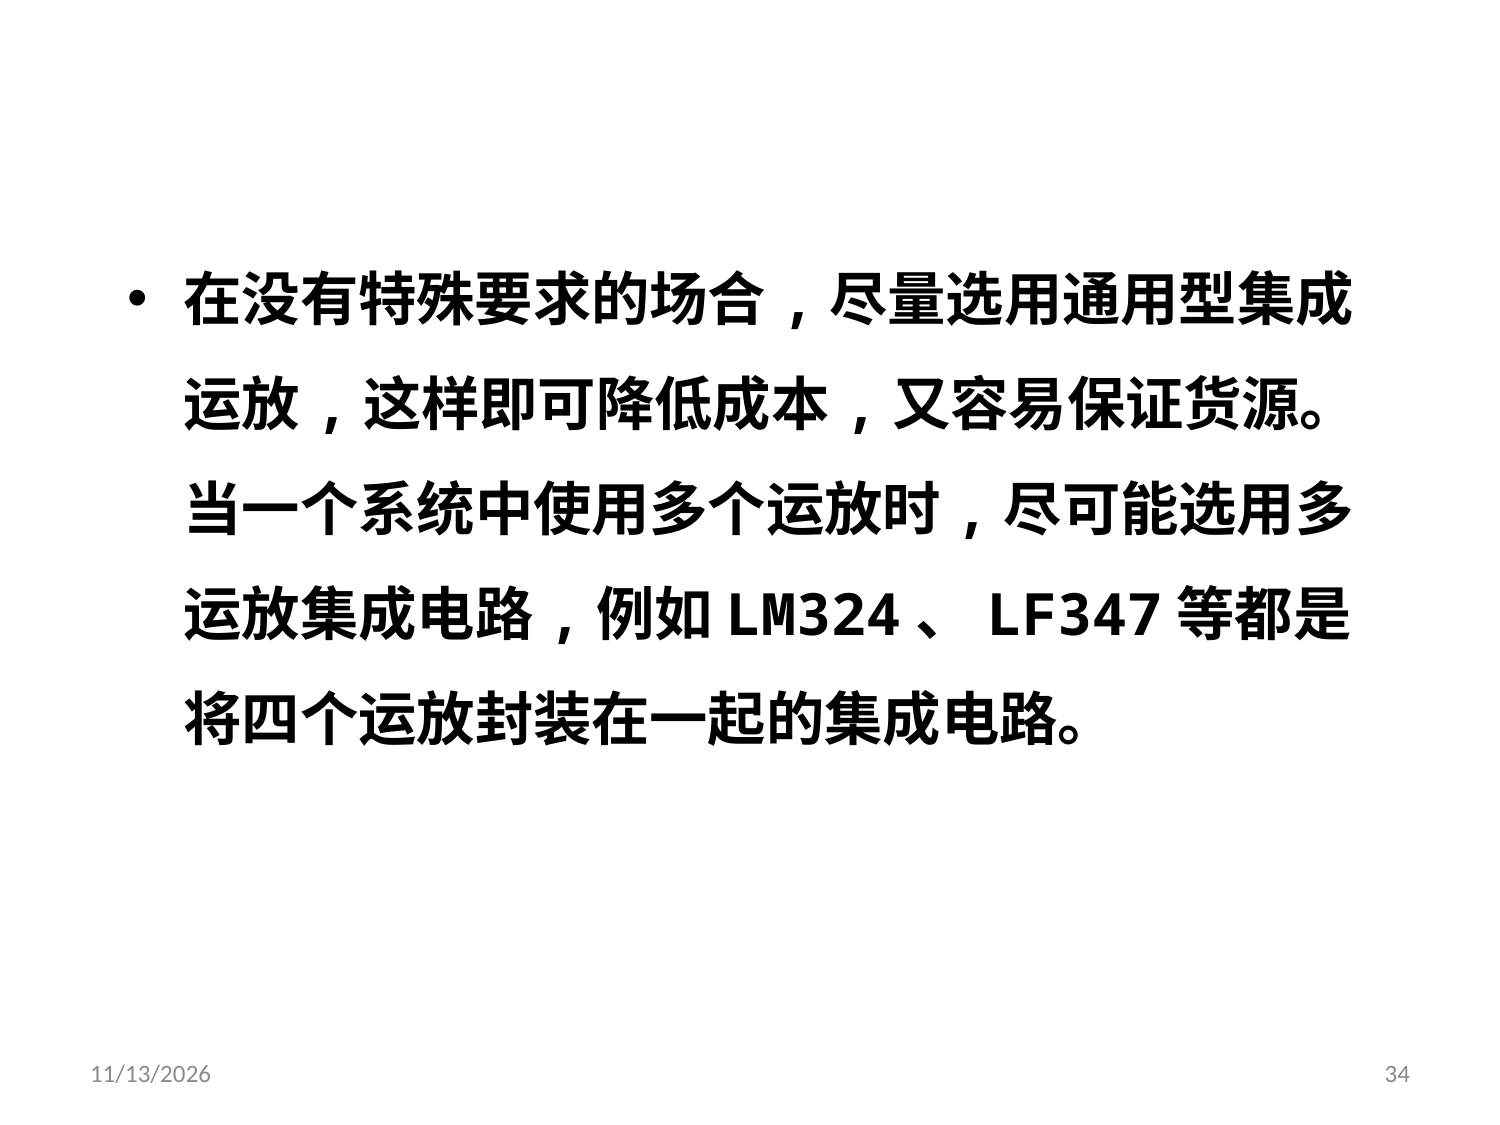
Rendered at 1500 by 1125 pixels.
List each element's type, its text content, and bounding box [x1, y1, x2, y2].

slide_number 34 [1074, 1042, 1425, 1103]
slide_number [75, 1042, 425, 1103]
list 在没有特殊要求的场合,尽量选用通用型集成运放,这样即可降低成本,又容易保证货源。当一个系统中使用多个运放时,尽可能选用多运放集成电路,例如LM324、LF347等都是将四个运放封装在一起的集成电路。 [112, 219, 1388, 1001]
